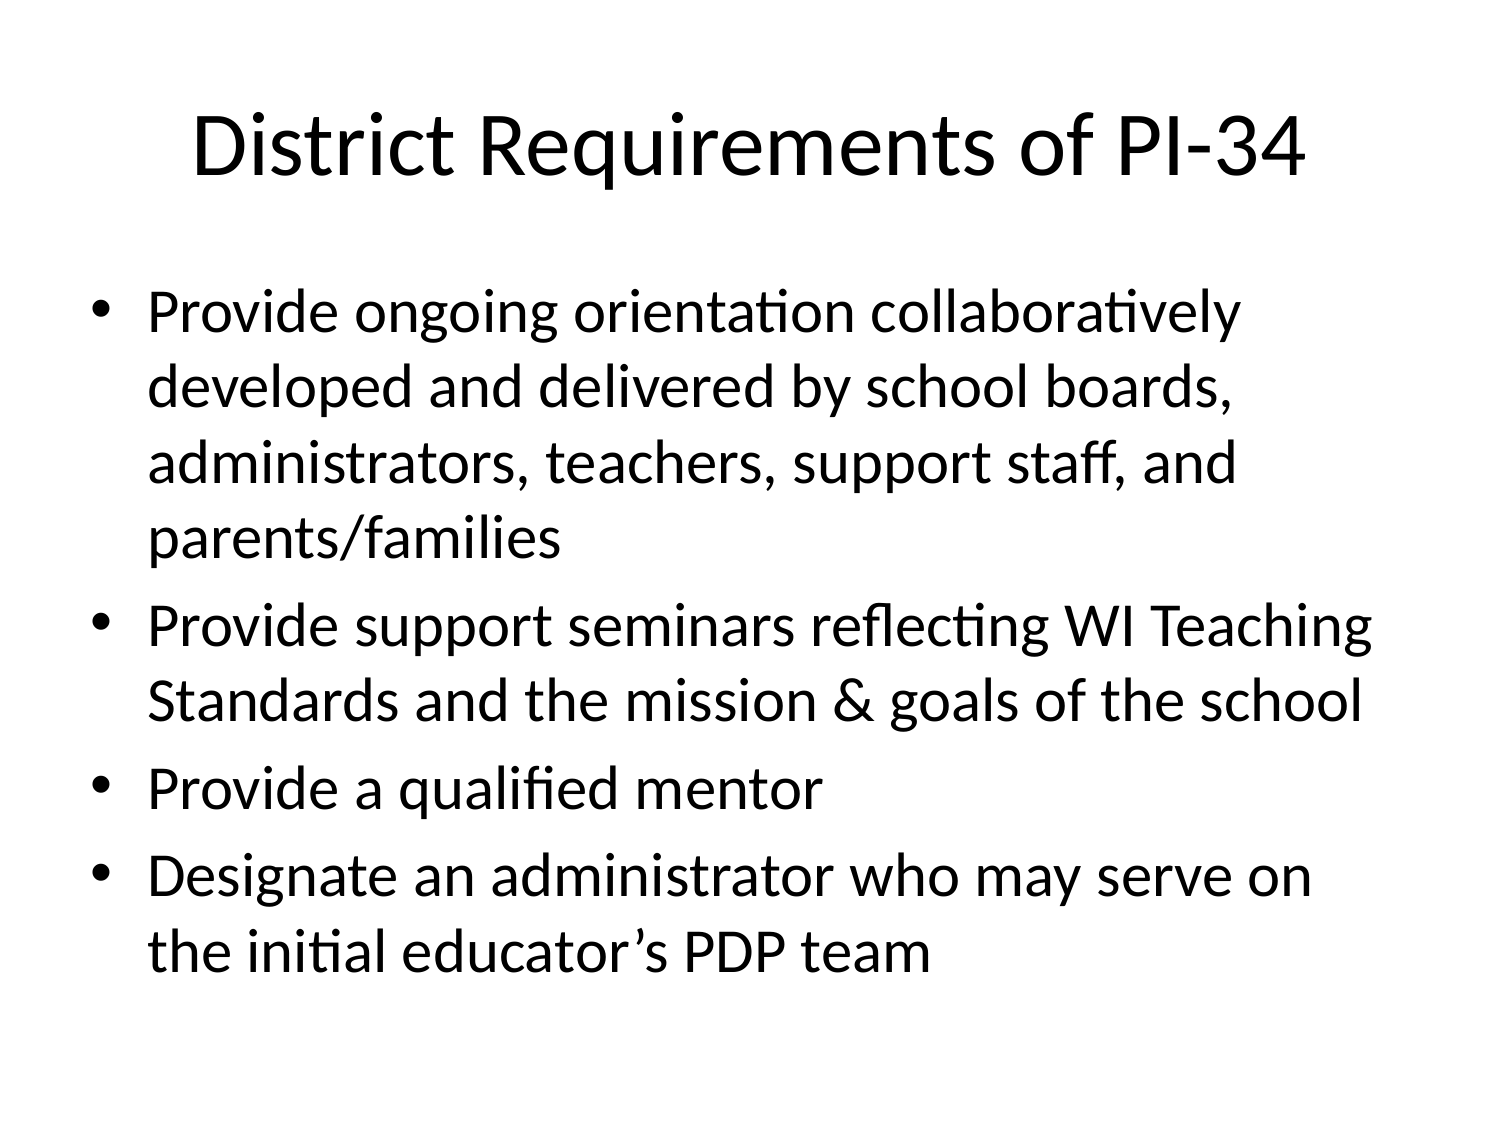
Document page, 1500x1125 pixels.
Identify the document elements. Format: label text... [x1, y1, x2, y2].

list Provide ongoing orientation collaboratively developed and delivered by school boards, administrators, teachers, support staff, and parents/families Provide support seminars reflecting WI Teaching Standards and the mission & goals of the school Provide a qualified mentor Designate an administrator who may serve on the initial educator’s PDP team [75, 262, 1425, 1005]
title District Requirements of PI-34 [75, 45, 1425, 233]
